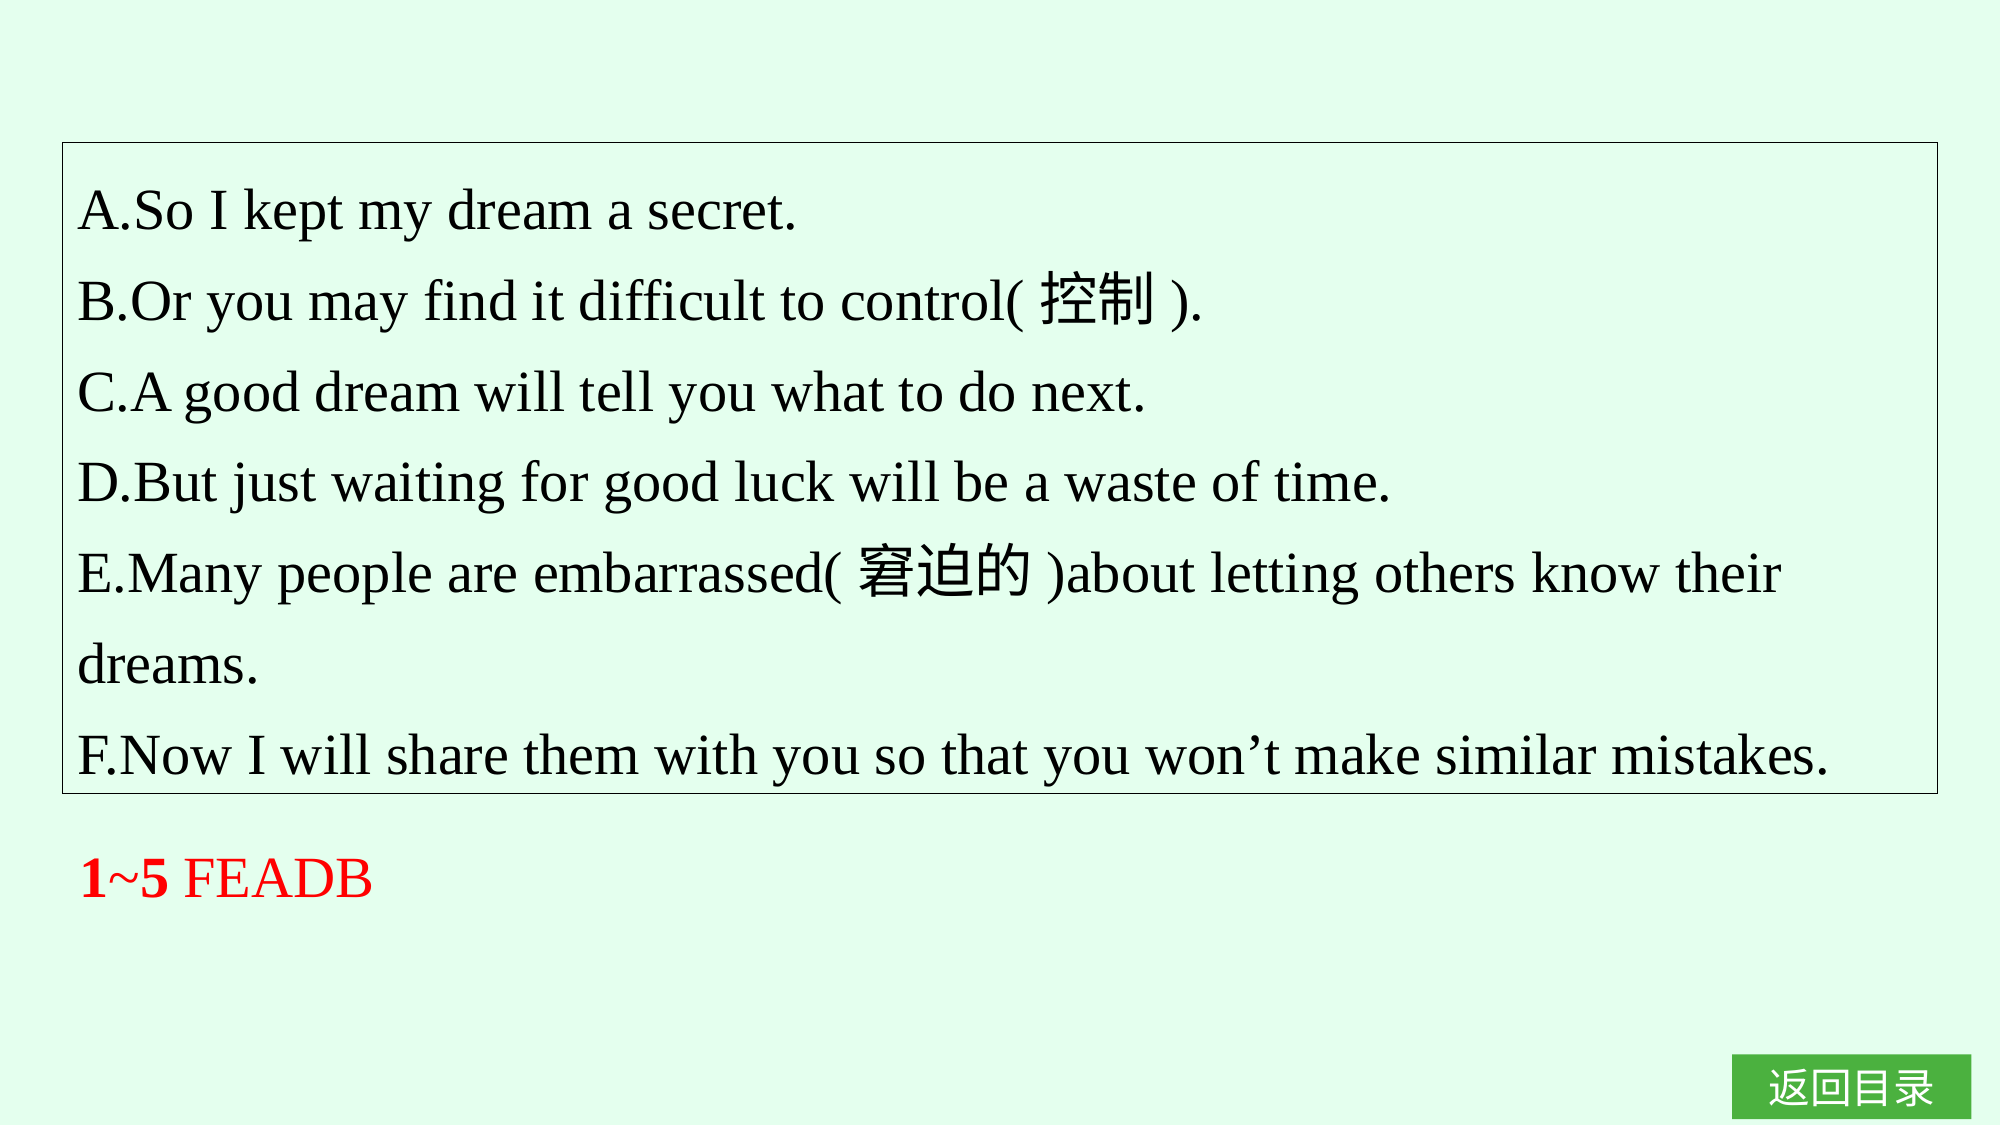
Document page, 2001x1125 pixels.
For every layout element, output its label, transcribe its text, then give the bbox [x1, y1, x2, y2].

text_box A.So I kept my dream a secret. B.Or you may find it difficult to control(控制). C.A good dream will tell you what to do next. D.But just waiting for good luck will be a waste of time. E.Many people are embarrassed(窘迫的)about letting others know their dreams. F.Now I will share them with you so that you won’t make similar mistakes. [62, 142, 1938, 794]
text_box 1~5 FEADB [64, 810, 404, 917]
